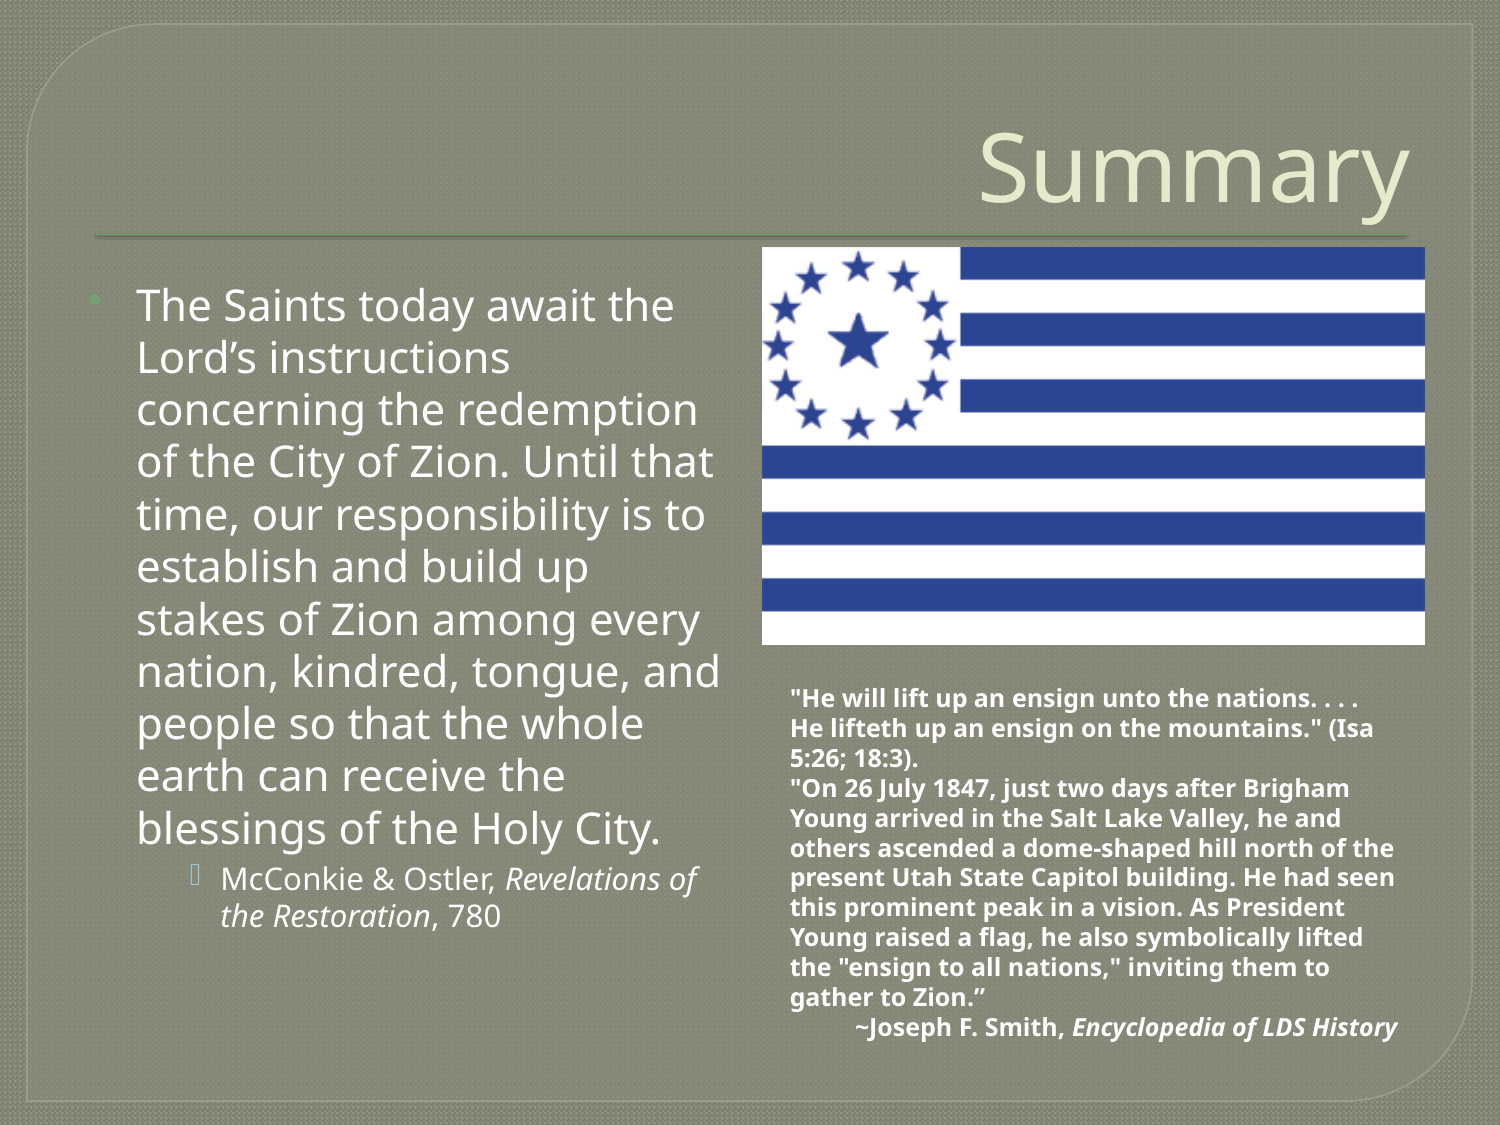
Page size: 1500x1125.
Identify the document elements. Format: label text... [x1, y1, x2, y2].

list The Saints today await the Lord’s instructions concerning the redemption of the City of Zion. Until that time, our responsibility is to establish and build up stakes of Zion among every nation, kindred, tongue, and people so that the whole earth can receive the blessings of the Holy City. McConkie & Ostler, Revelations of the Restoration, 780 [75, 270, 738, 1013]
text_box "He will lift up an ensign unto the nations. . . . He lifteth up an ensign on the mountains." (Isa 5:26; 18:3). "On 26 July 1847, just two days after Brigham Young arrived in the Salt Lake Valley, he and others ascended a dome-shaped hill north of the present Utah State Capitol building. He had seen this prominent peak in a vision. As President Young raised a flag, he also symbolically lifted the "ensign to all nations," inviting them to gather to Zion.” ~Joseph F. Smith, Encyclopedia of LDS History [774, 829, 1413, 1049]
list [762, 74, 1426, 818]
title Summary [75, 41, 1425, 230]
